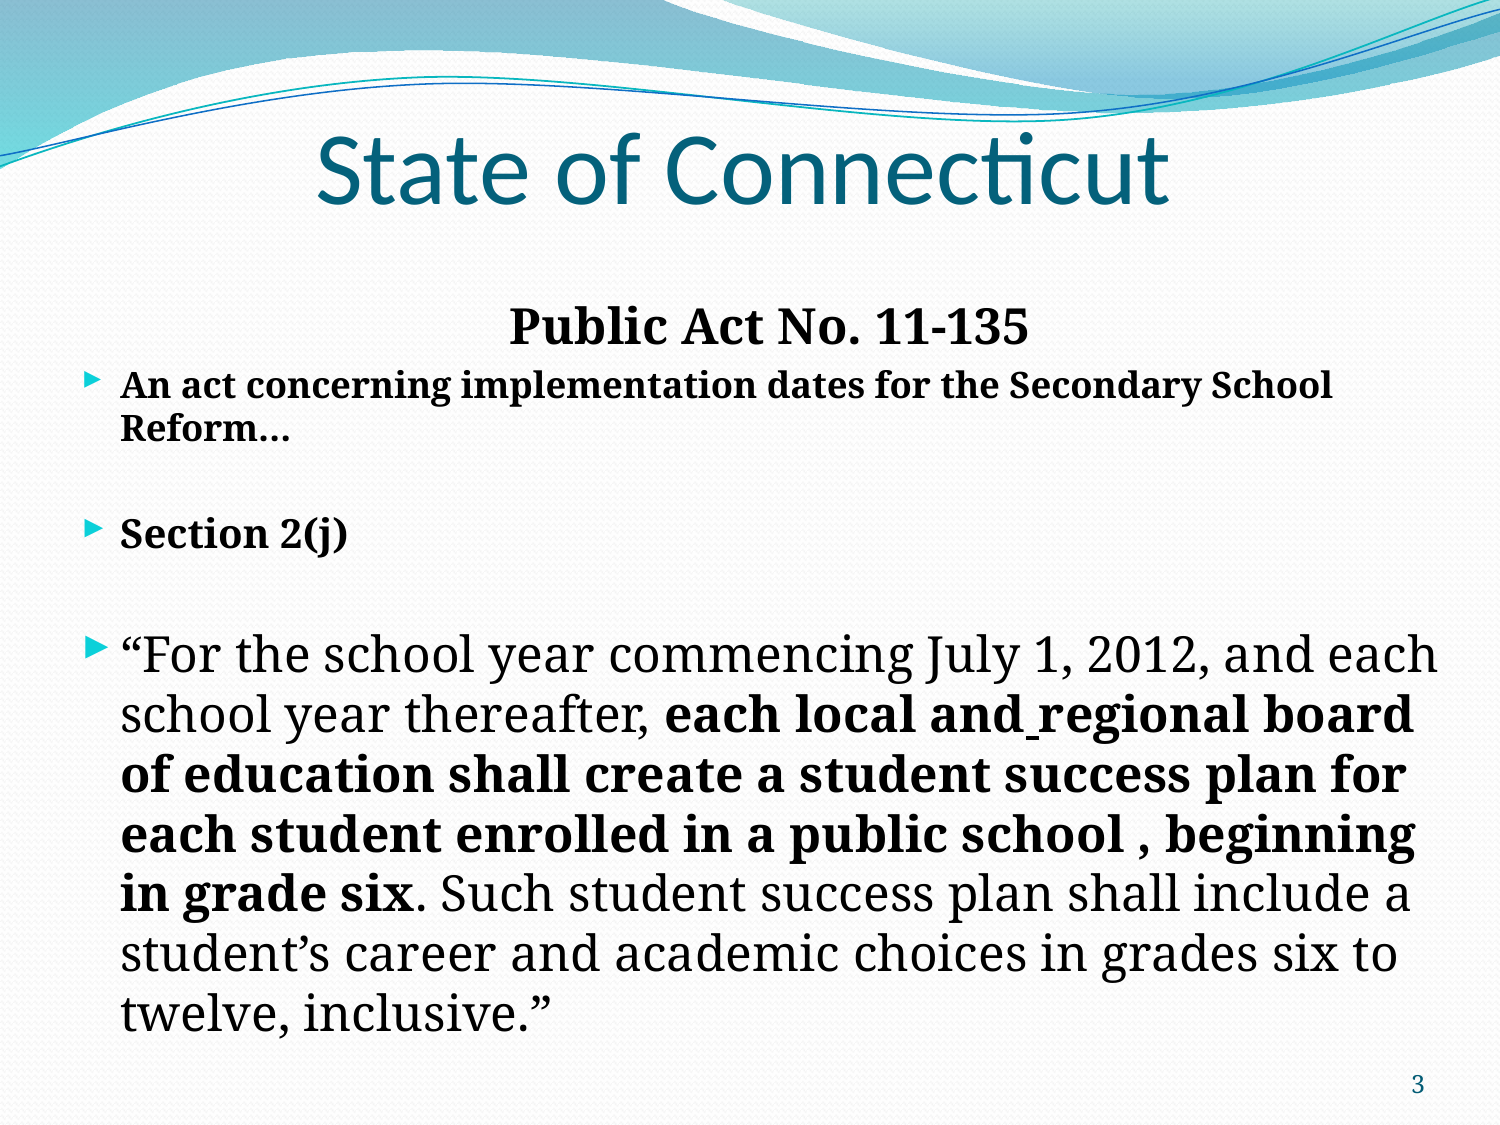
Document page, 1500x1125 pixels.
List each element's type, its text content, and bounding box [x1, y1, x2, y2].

slide_number 3 [1299, 1042, 1425, 1103]
list Public Act No. 11-135 An act concerning implementation dates for the Secondary School Reform… Section 2(j) “For the school year commencing July 1, 2012, and each school year thereafter, each local and regional board of education shall create a student success plan for each student enrolled in a public school , beginning in grade six. Such student success plan shall include a student’s career and academic choices in grades six to twelve, inclusive.” [50, 287, 1475, 1050]
title State of Connecticut [75, 95, 1413, 225]
